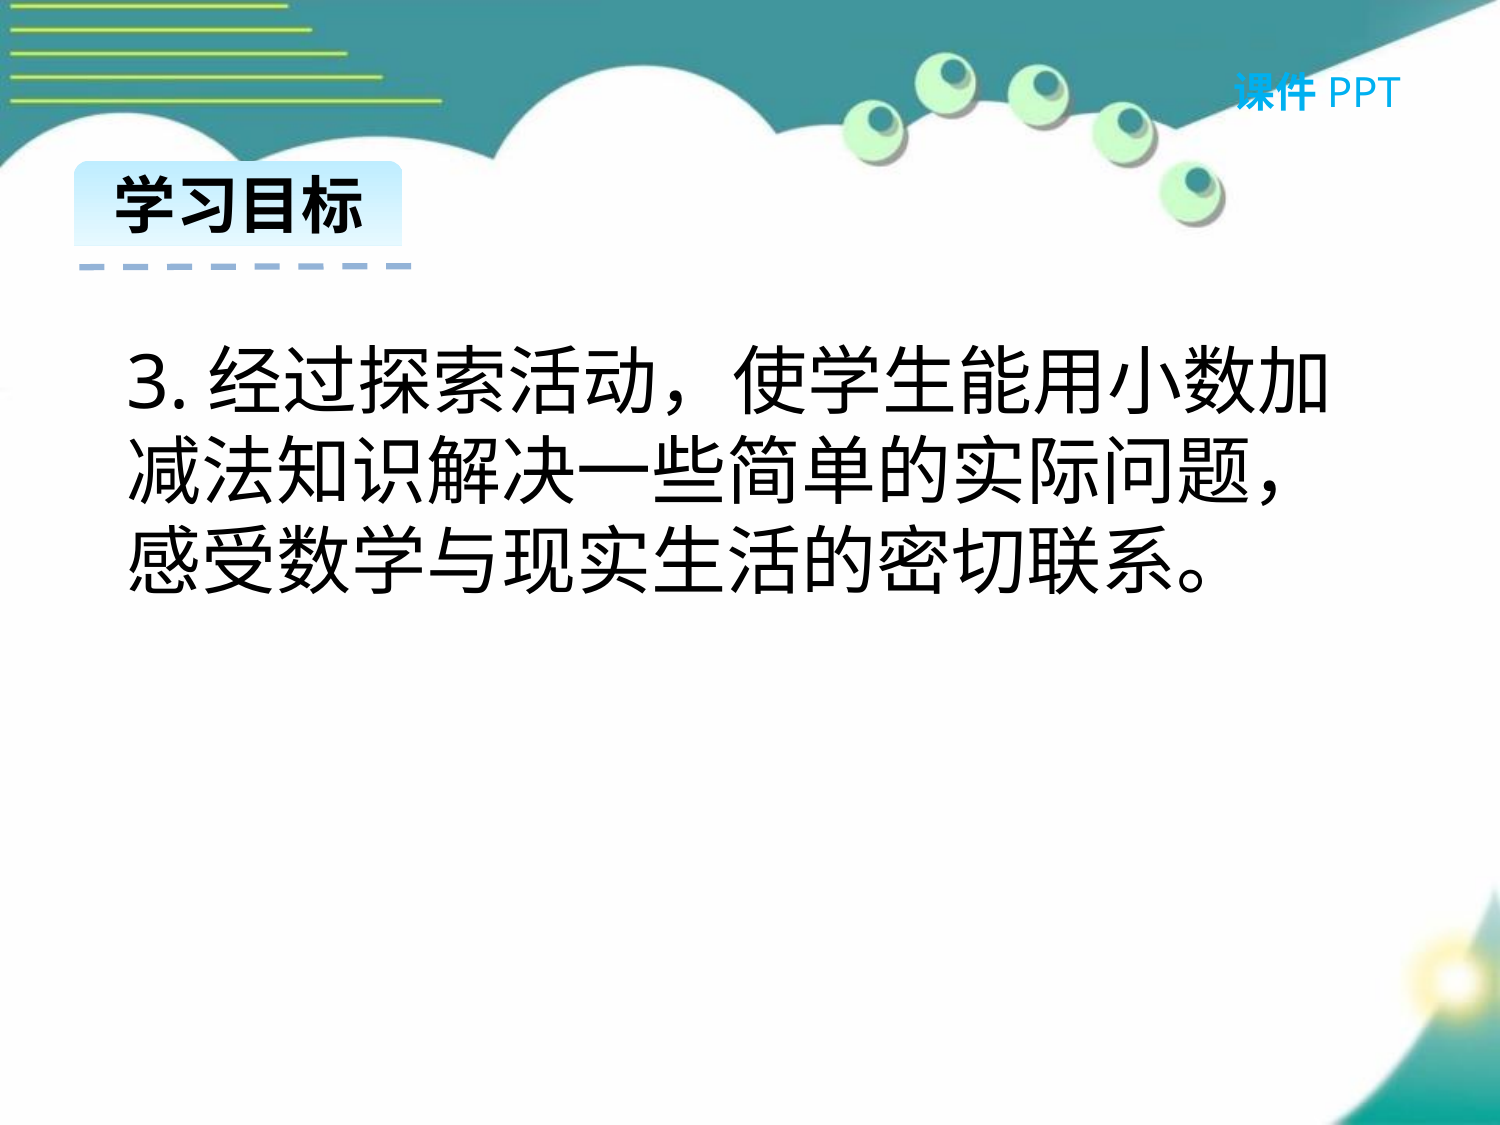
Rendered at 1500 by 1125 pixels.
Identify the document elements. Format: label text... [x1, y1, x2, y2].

text_box 课件PPT [1218, 58, 1418, 124]
text_box 学习目标 [74, 160, 403, 246]
picture [0, 0, 1500, 1125]
text_box 3.经过探索活动，使学生能用小数加减法知识解决一些简单的实际问题，感受数学与现实生活的密切联系。 [111, 326, 1364, 611]
